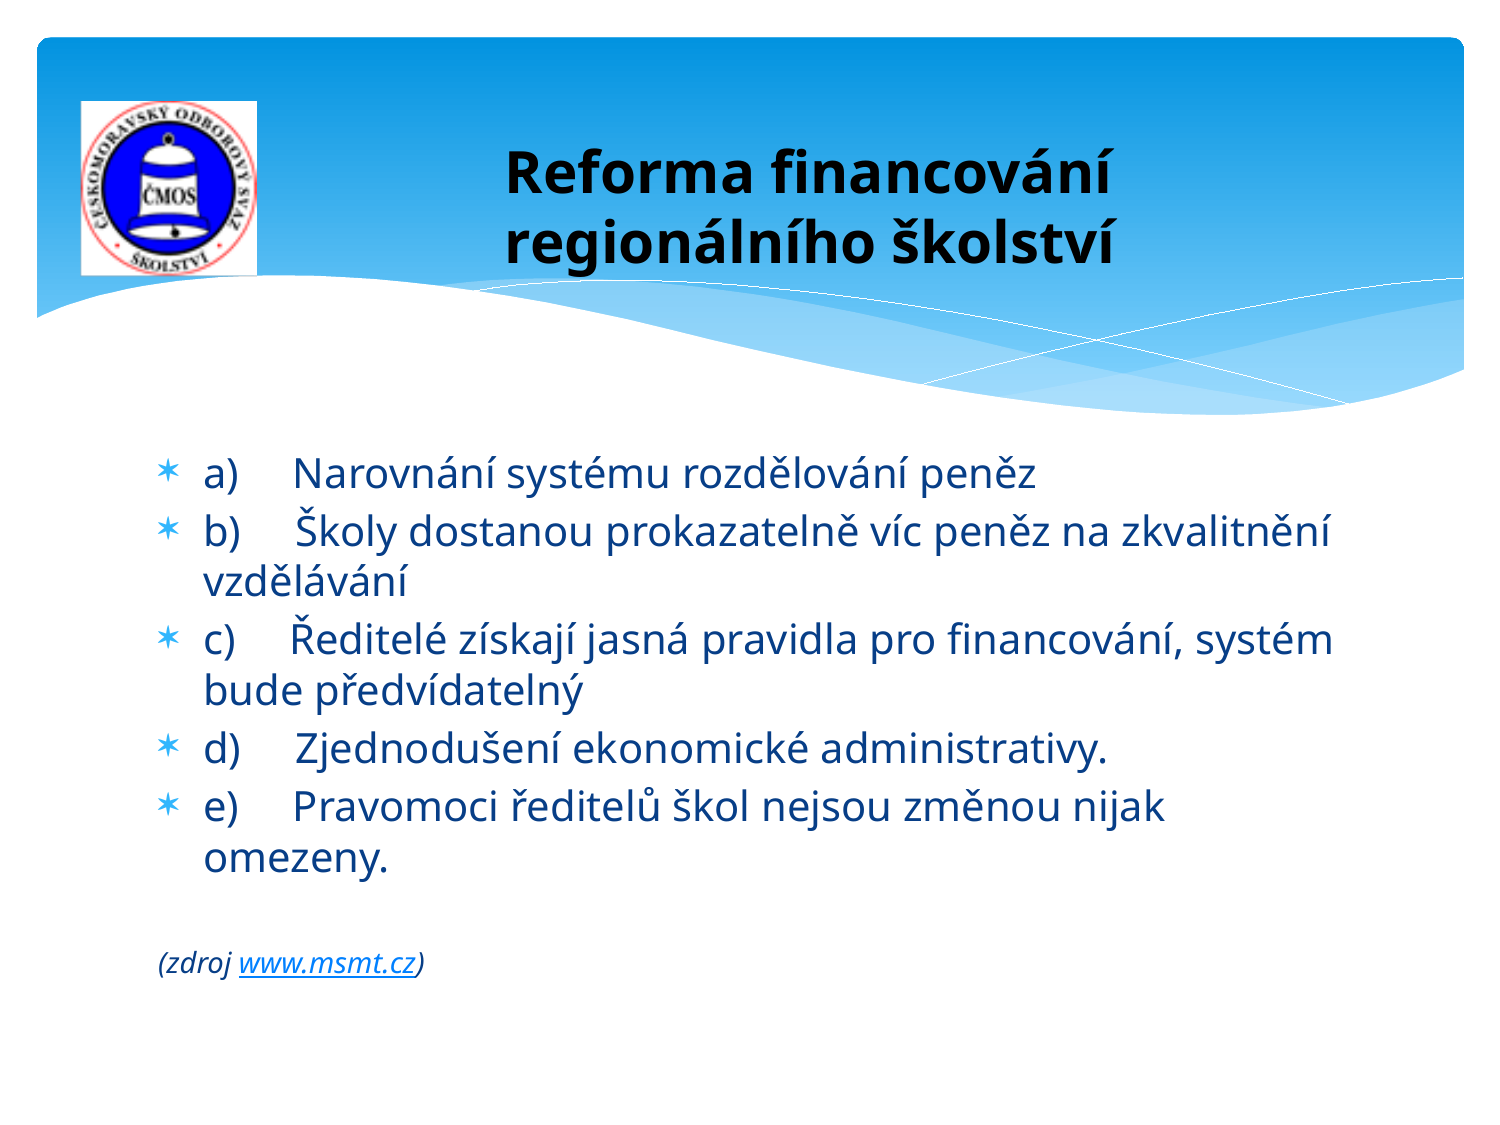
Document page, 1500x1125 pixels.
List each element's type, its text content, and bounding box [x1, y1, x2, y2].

text_box Reforma financování regionálního školství [490, 127, 1249, 283]
list a) Narovnání systému rozdělování peněz b) Školy dostanou prokazatelně víc peněz na zkvalitnění vzdělávání c) Ředitelé získají jasná pravidla pro financování, systém bude předvídatelný d) Zjednodušení ekonomické administrativy. e) Pravomoci ředitelů škol nejsou změnou nijak omezeny. (zdroj www.msmt.cz) [143, 438, 1359, 1005]
picture [78, 101, 257, 280]
title [75, 55, 1425, 261]
